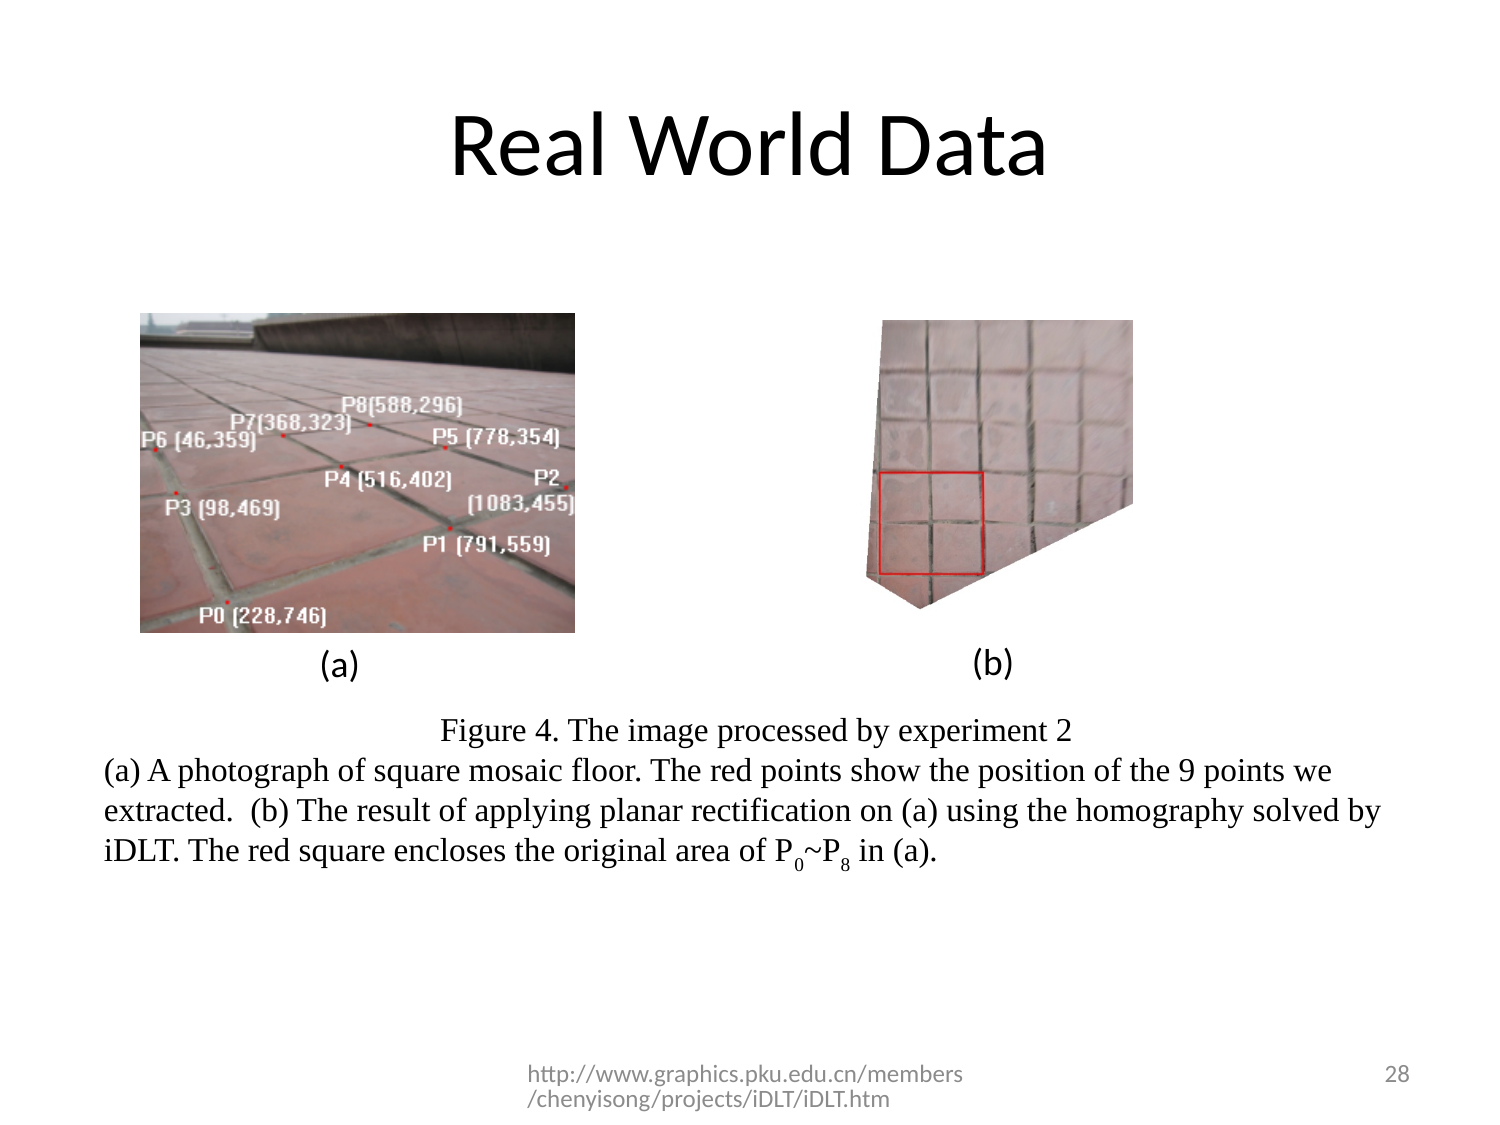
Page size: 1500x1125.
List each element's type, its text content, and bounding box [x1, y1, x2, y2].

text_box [140, 312, 575, 694]
title Real World Data [75, 45, 1425, 233]
text_box Figure 4. The image processed by experiment 2 (a) A photograph of square mosaic floor. The red points show the position of the 9 points we extracted. (b) The result of applying planar rectification on (a) using the homography solved by iDLT. The red square encloses the original area of P0~P8 in (a). [88, 700, 1425, 883]
slide_number 28 [1074, 1042, 1425, 1103]
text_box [827, 320, 1133, 692]
footer http://www.graphics.pku.edu.cn/members/chenyisong/projects/iDLT/iDLT.htm [512, 1042, 988, 1103]
